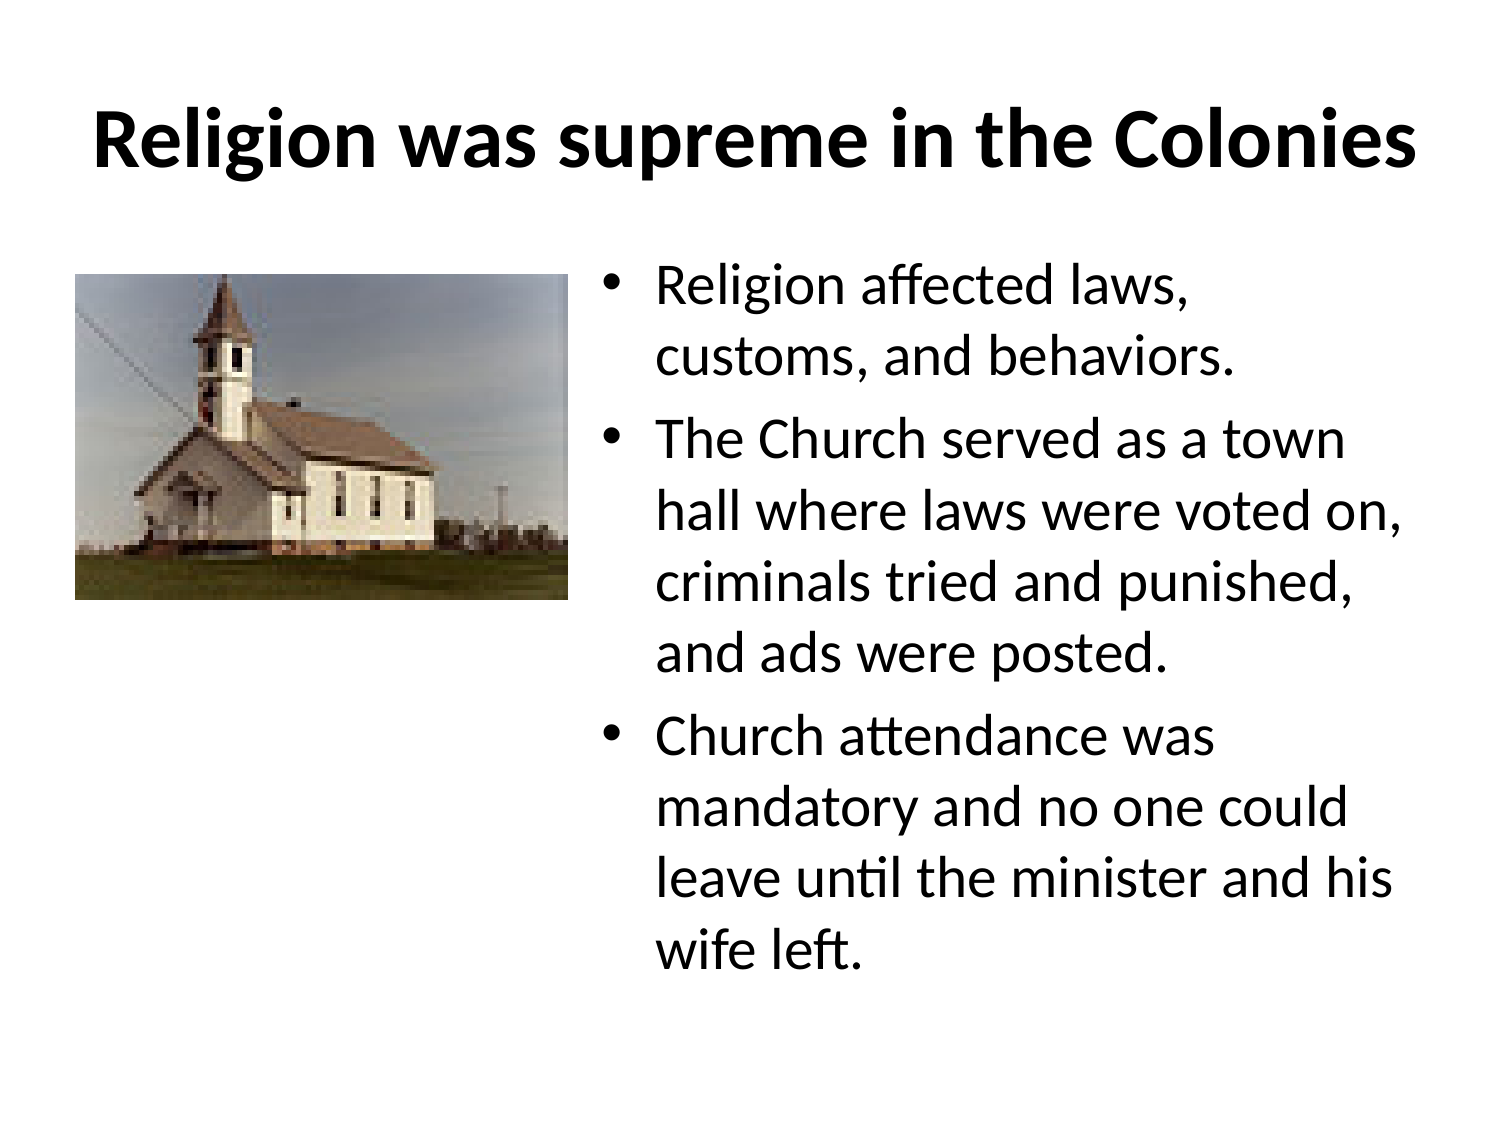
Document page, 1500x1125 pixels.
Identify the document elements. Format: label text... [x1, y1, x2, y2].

title Religion was supreme in the Colonies [75, 44, 1438, 236]
picture [74, 274, 568, 601]
list Religion affected laws, customs, and behaviors. The Church served as a town hall where laws were voted on, criminals tried and punished, and ads were posted. Church attendance was mandatory and no one could leave until the minister and his wife left. [586, 237, 1425, 1005]
